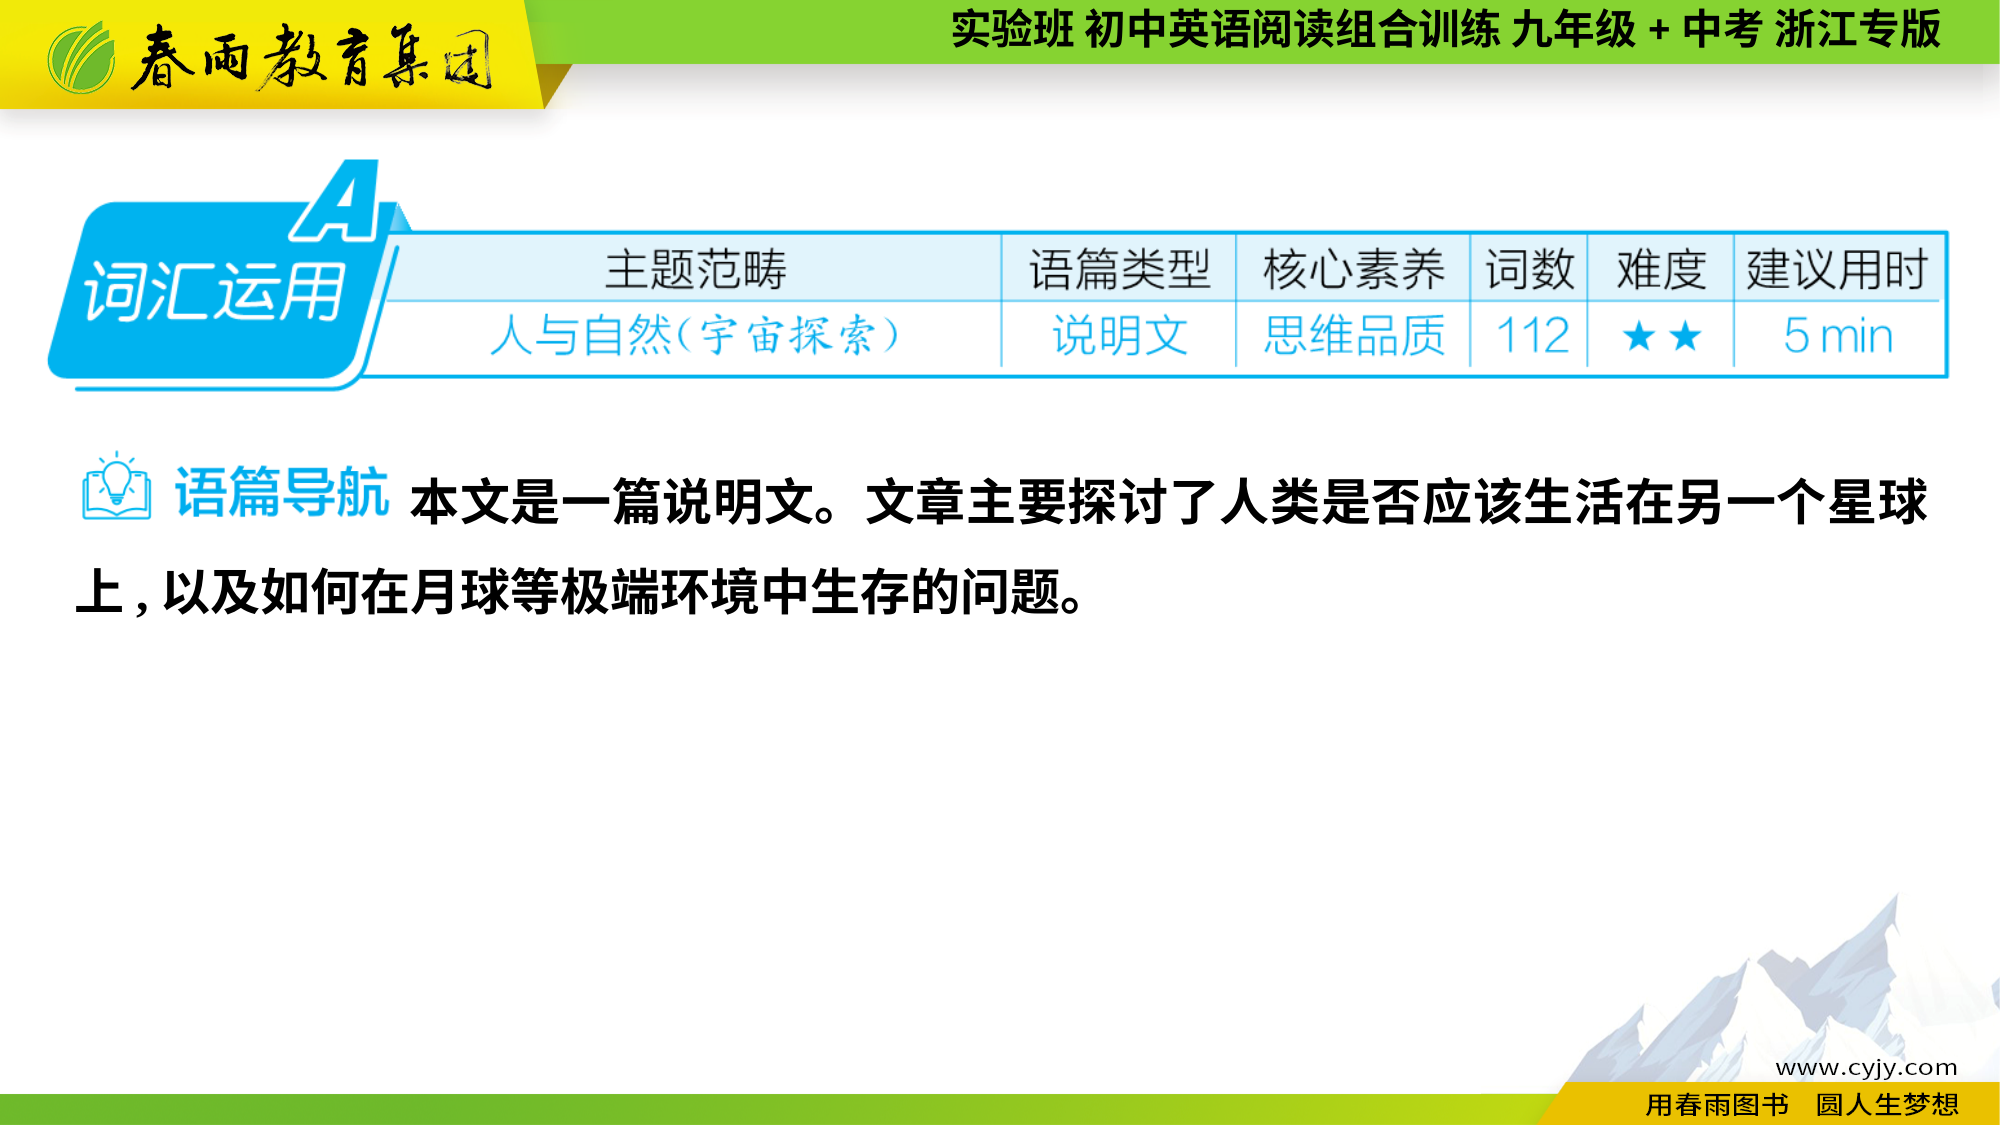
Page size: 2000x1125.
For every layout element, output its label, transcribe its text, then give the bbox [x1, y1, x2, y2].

picture [0, 0, 2000, 1125]
list 本文是一篇说明文。文章主要探讨了人类是否应该生活在另一个星球上,以及如何在月球等极端环境中生存的问题。 [59, 432, 1944, 619]
